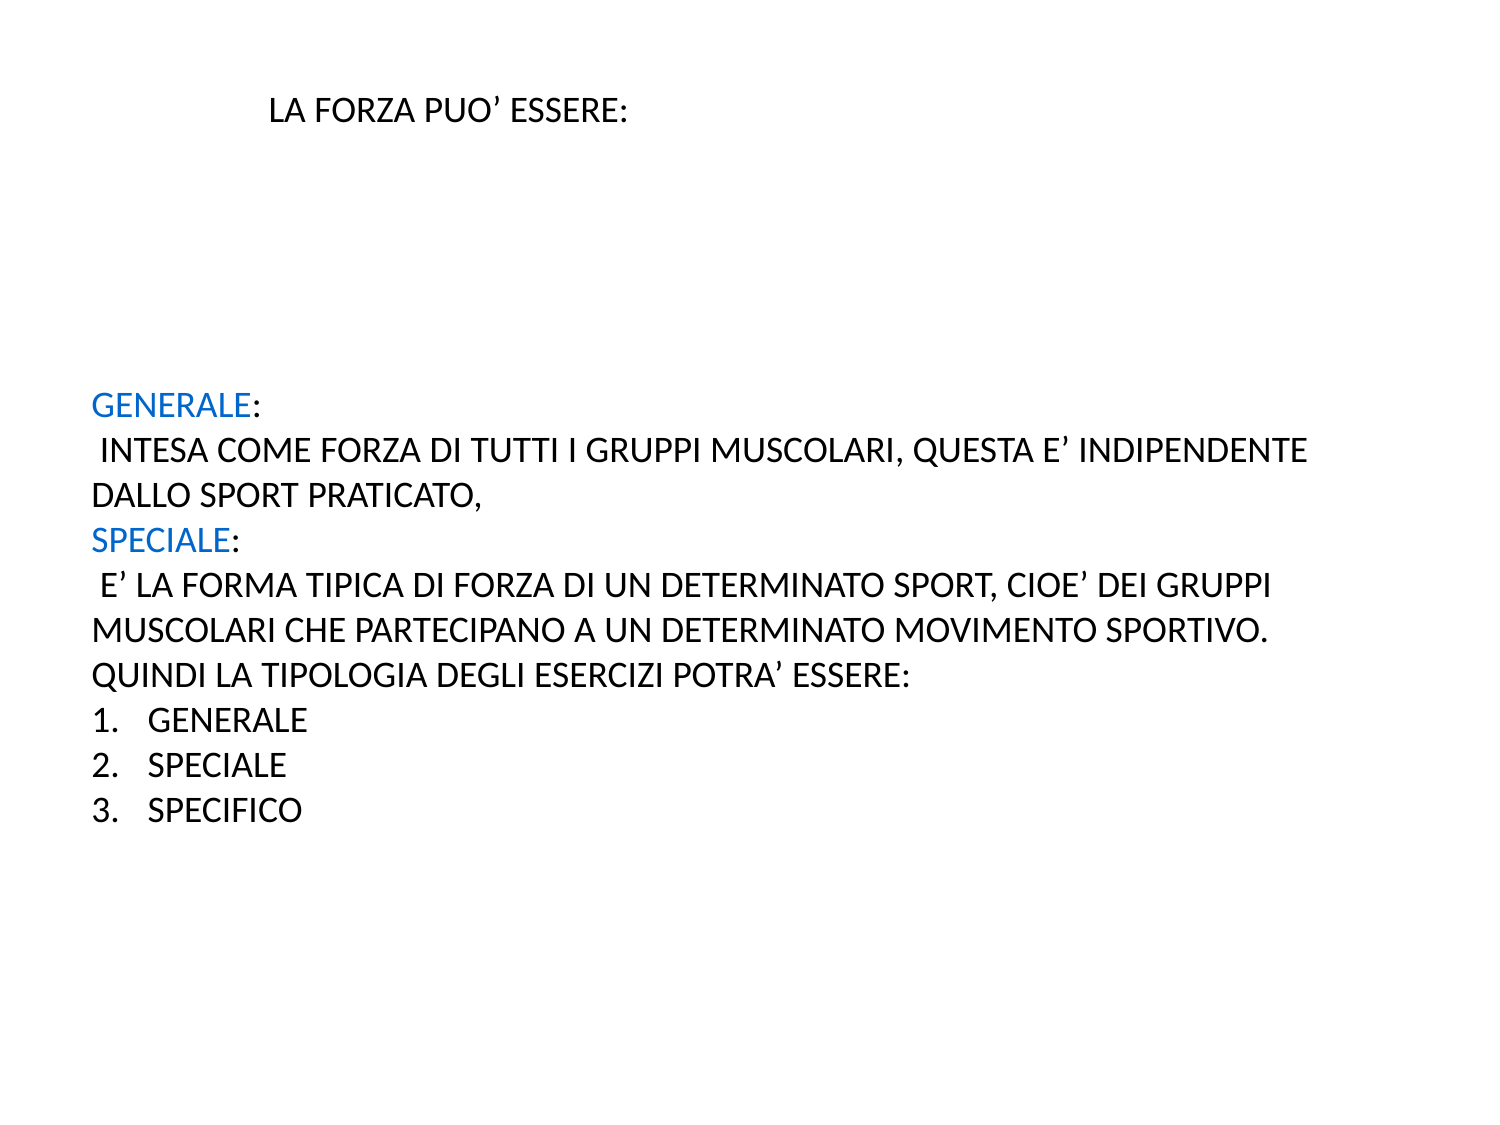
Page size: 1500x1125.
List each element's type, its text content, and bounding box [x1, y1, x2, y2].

text_box GENERALE: INTESA COME FORZA DI TUTTI I GRUPPI MUSCOLARI, QUESTA E’ INDIPENDENTE DALLO SPORT PRATICATO, SPECIALE: E’ LA FORMA TIPICA DI FORZA DI UN DETERMINATO SPORT, CIOE’ DEI GRUPPI MUSCOLARI CHE PARTECIPANO A UN DETERMINATO MOVIMENTO SPORTIVO. QUINDI LA TIPOLOGIA DEGLI ESERCIZI POTRA’ ESSERE: GENERALE SPECIALE SPECIFICO [76, 327, 1376, 838]
text_box LA FORZA PUO’ ESSERE: [253, 78, 798, 183]
